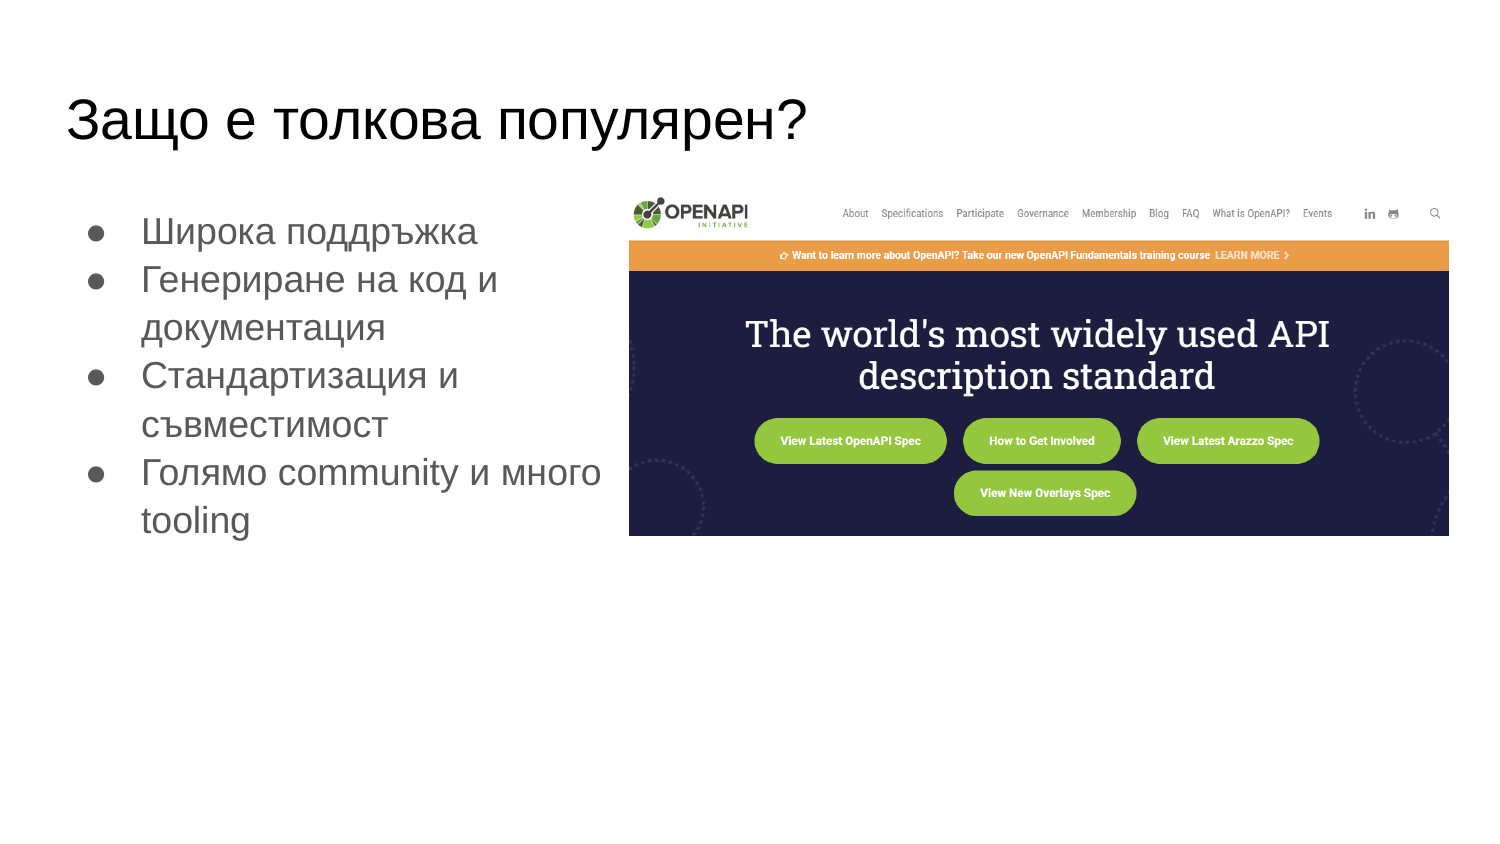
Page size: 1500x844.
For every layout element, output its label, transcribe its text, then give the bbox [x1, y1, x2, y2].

title Защо е толкова популярен? [51, 72, 1449, 167]
picture [629, 188, 1450, 537]
list Широка поддръжка Генериране на код и документация Стандартизация и съвместимост Голямо community и много tooling [51, 189, 625, 750]
